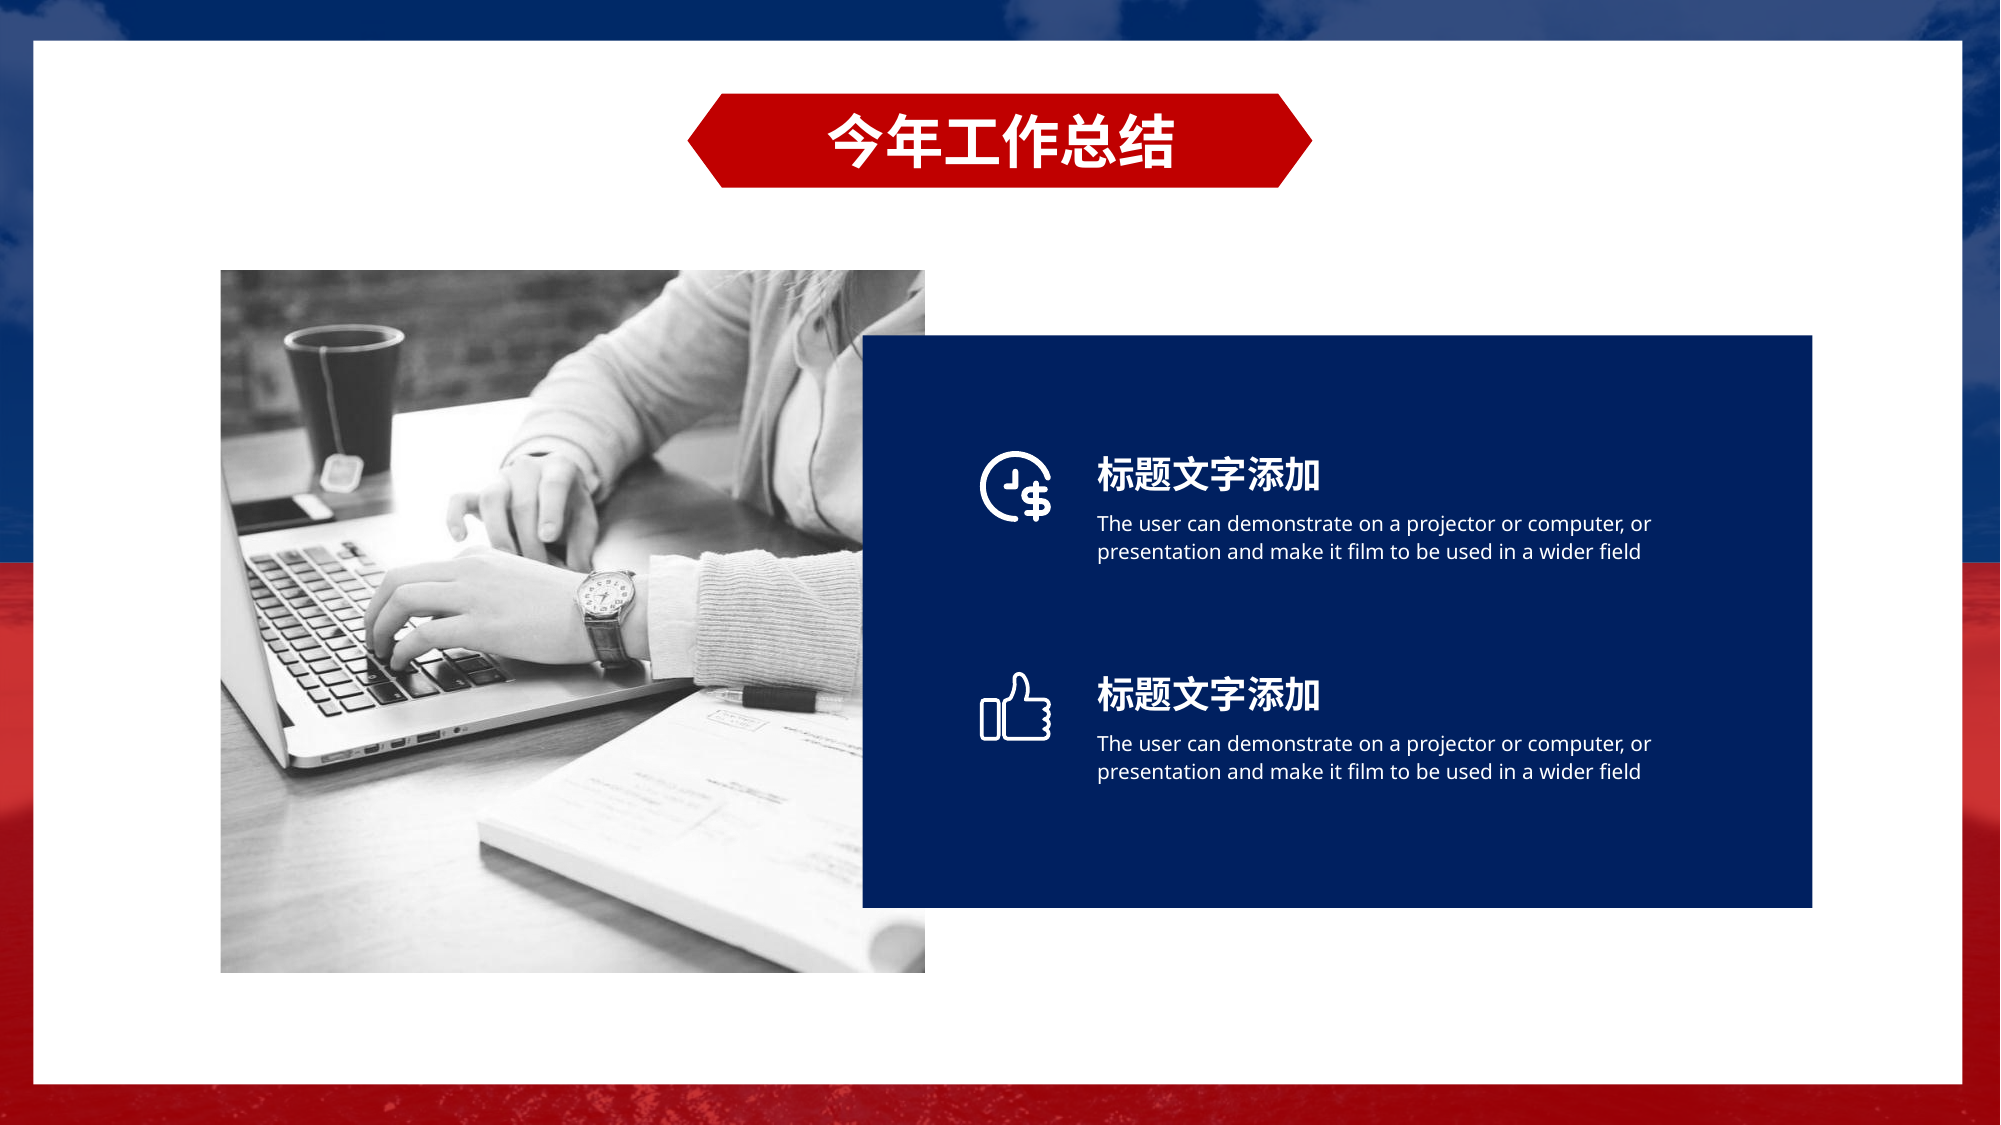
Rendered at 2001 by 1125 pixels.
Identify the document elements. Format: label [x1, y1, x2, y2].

text_box [978, 670, 1052, 742]
text_box [687, 93, 1313, 188]
text_box [978, 450, 1052, 523]
text_box [1082, 663, 1714, 793]
text_box [861, 334, 1813, 909]
text_box [220, 269, 926, 974]
text_box [1082, 444, 1714, 573]
